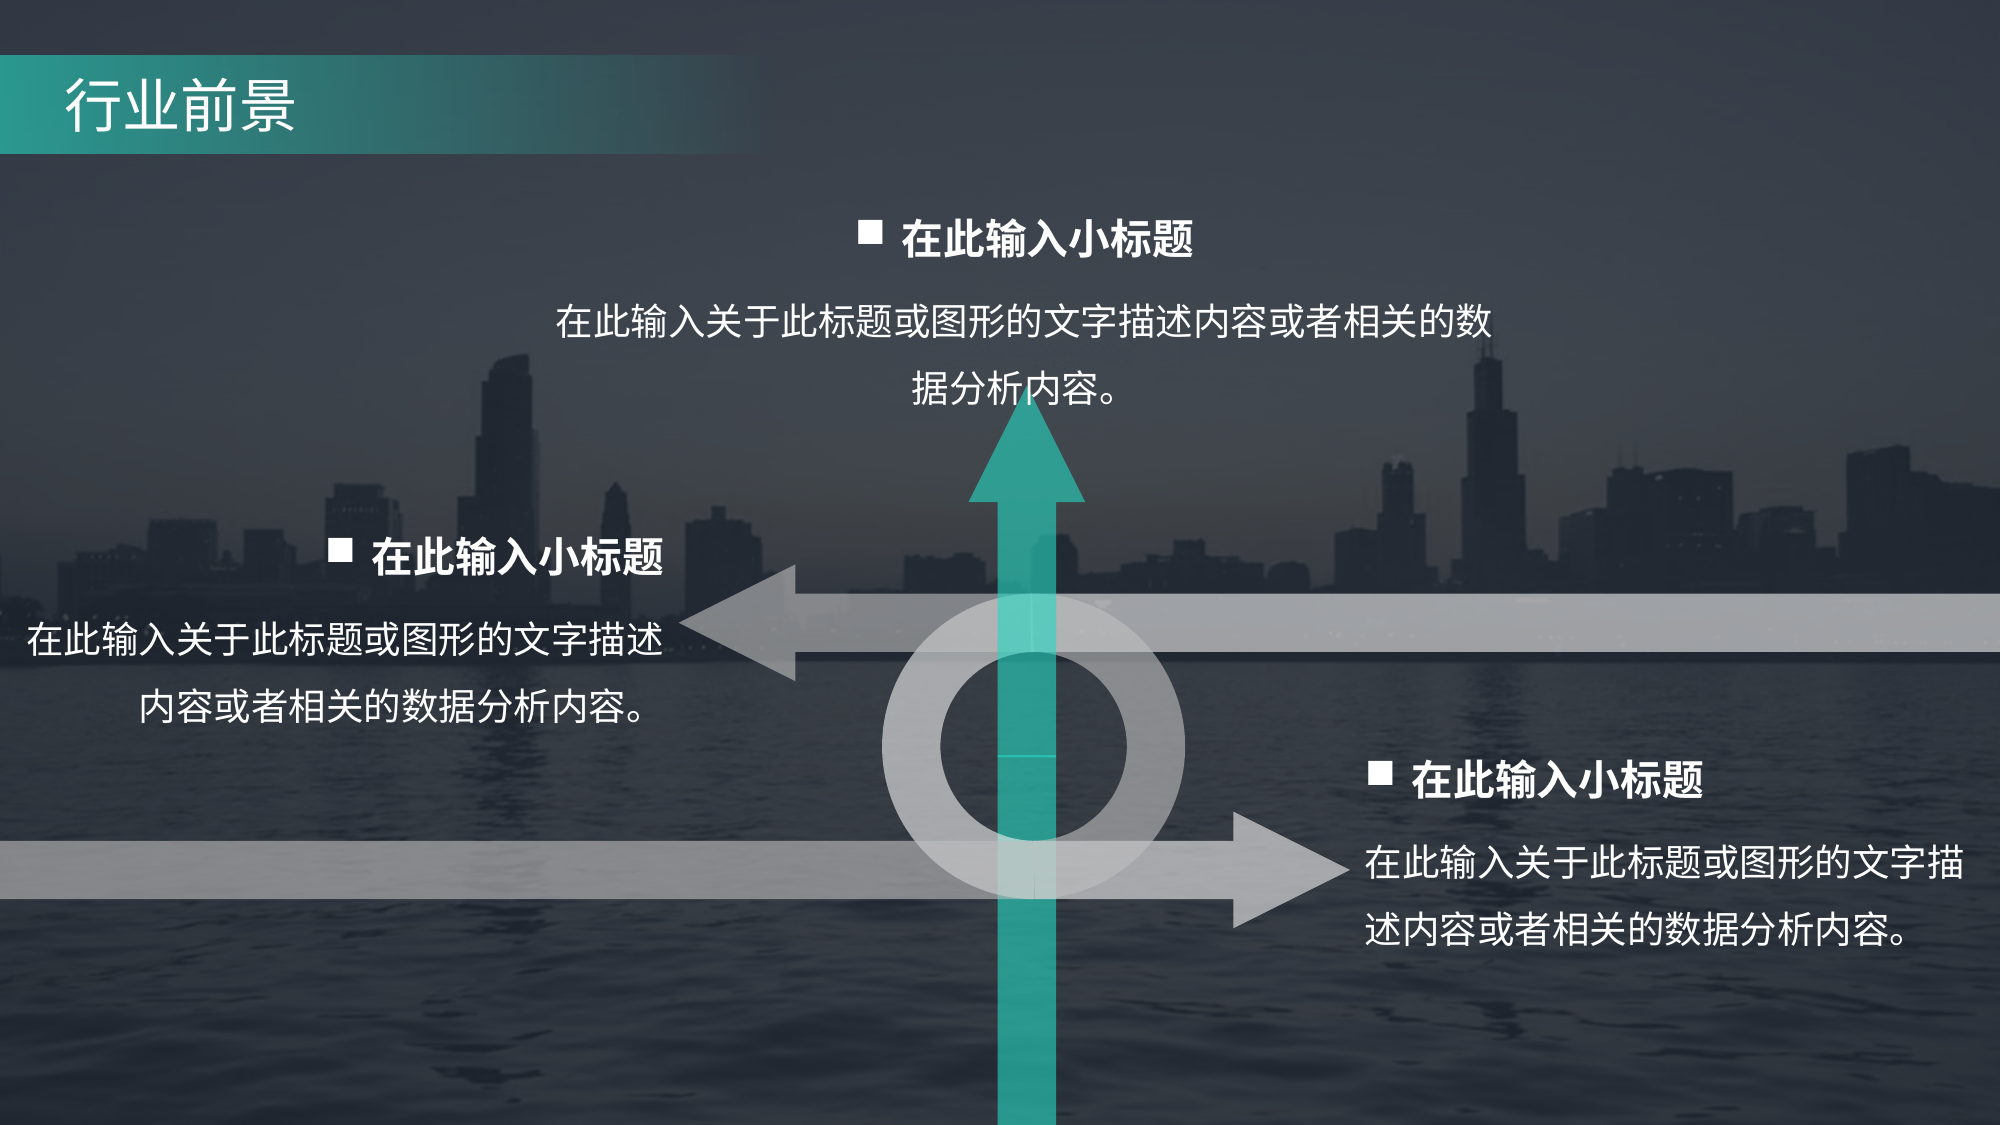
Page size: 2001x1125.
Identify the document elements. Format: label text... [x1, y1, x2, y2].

text_box [1027, 758, 1033, 840]
title 行业前景 [47, 61, 314, 148]
text_box [910, 652, 1026, 840]
text_box [1032, 624, 1157, 869]
text_box 在此输入小标题 在此输入关于此标题或图形的文字描述内容或者相关的数据分析内容。 [0, 511, 679, 736]
text_box 在此输入小标题 在此输入关于此标题或图形的文字描述内容或者相关的数据分析内容。 [1350, 733, 2000, 959]
text_box 在此输入小标题 在此输入关于此标题或图形的文字描述内容或者相关的数据分析内容。 [538, 193, 1511, 418]
